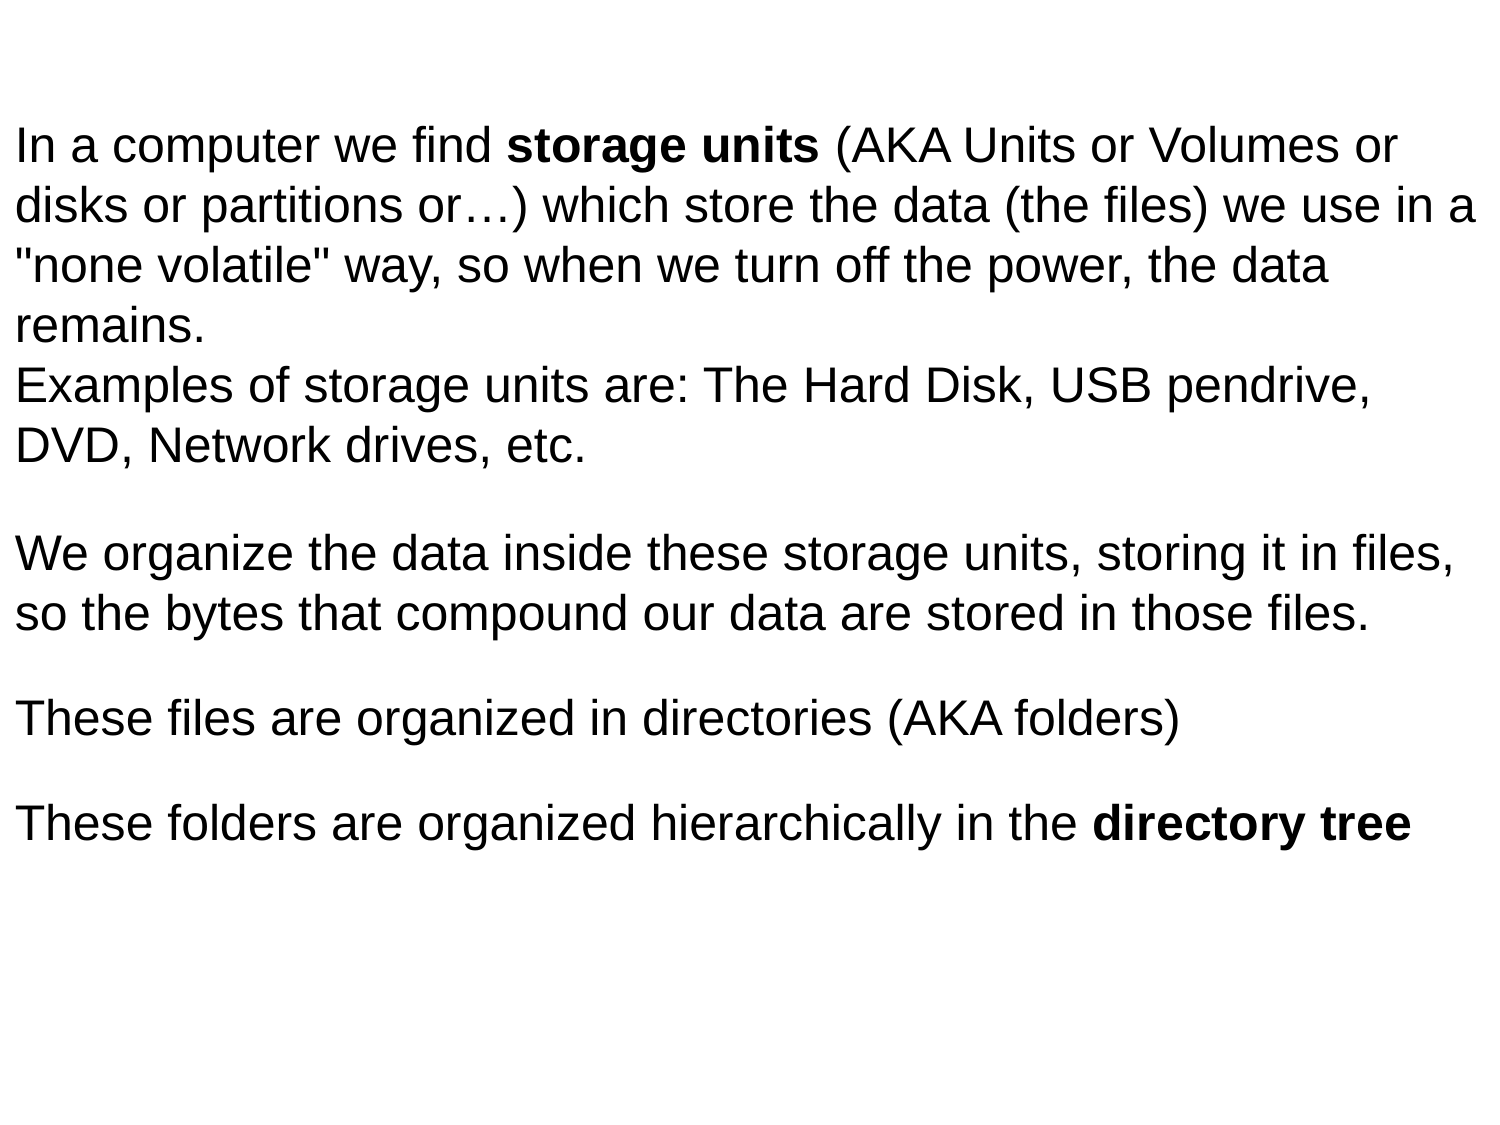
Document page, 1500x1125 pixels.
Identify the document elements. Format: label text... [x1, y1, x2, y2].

text_box We organize the data inside these storage units, storing it in files, so the bytes that compound our data are stored in those files. [0, 513, 1500, 648]
text_box In a computer we find storage units (AKA Units or Volumes or disks or partitions or…) which store the data (the files) we use in a "none volatile" way, so when we turn off the power, the data remains. Examples of storage units are: The Hard Disk, USB pendrive, DVD, Network drives, etc. [0, 105, 1500, 481]
text_box These folders are organized hierarchically in the directory tree [0, 783, 1500, 858]
text_box These files are organized in directories (AKA folders) [0, 678, 1500, 754]
